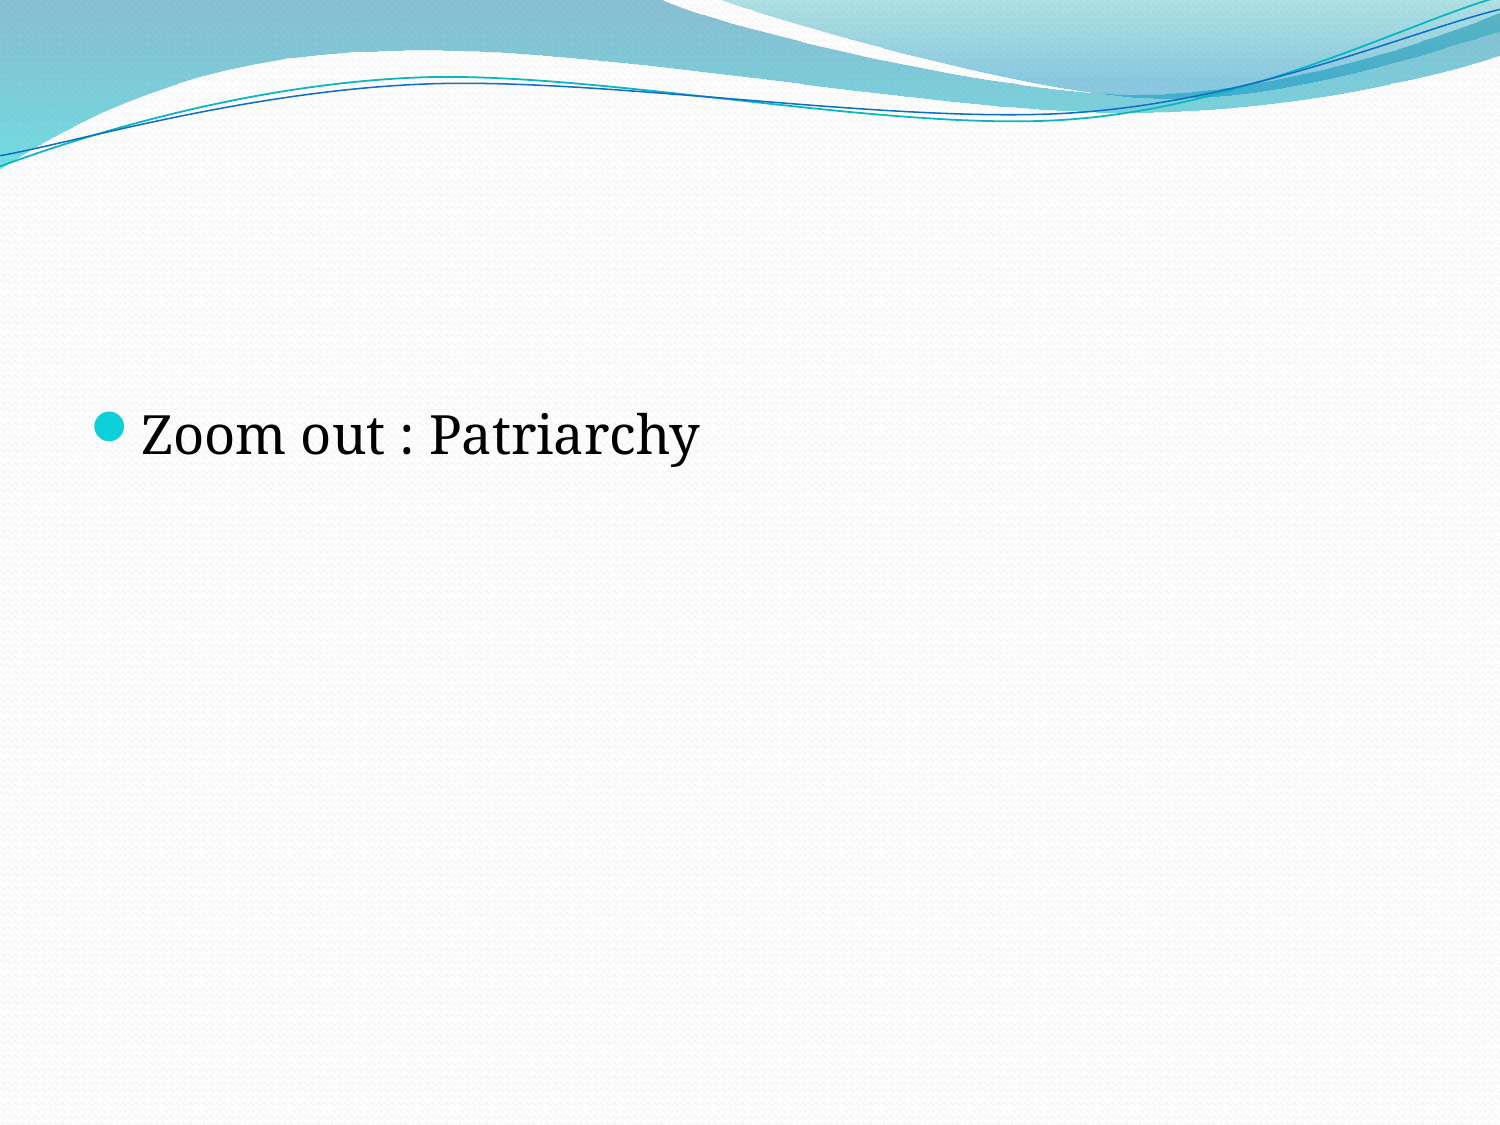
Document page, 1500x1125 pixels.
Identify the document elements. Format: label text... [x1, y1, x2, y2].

list Zoom out : Patriarchy [74, 317, 1426, 1038]
